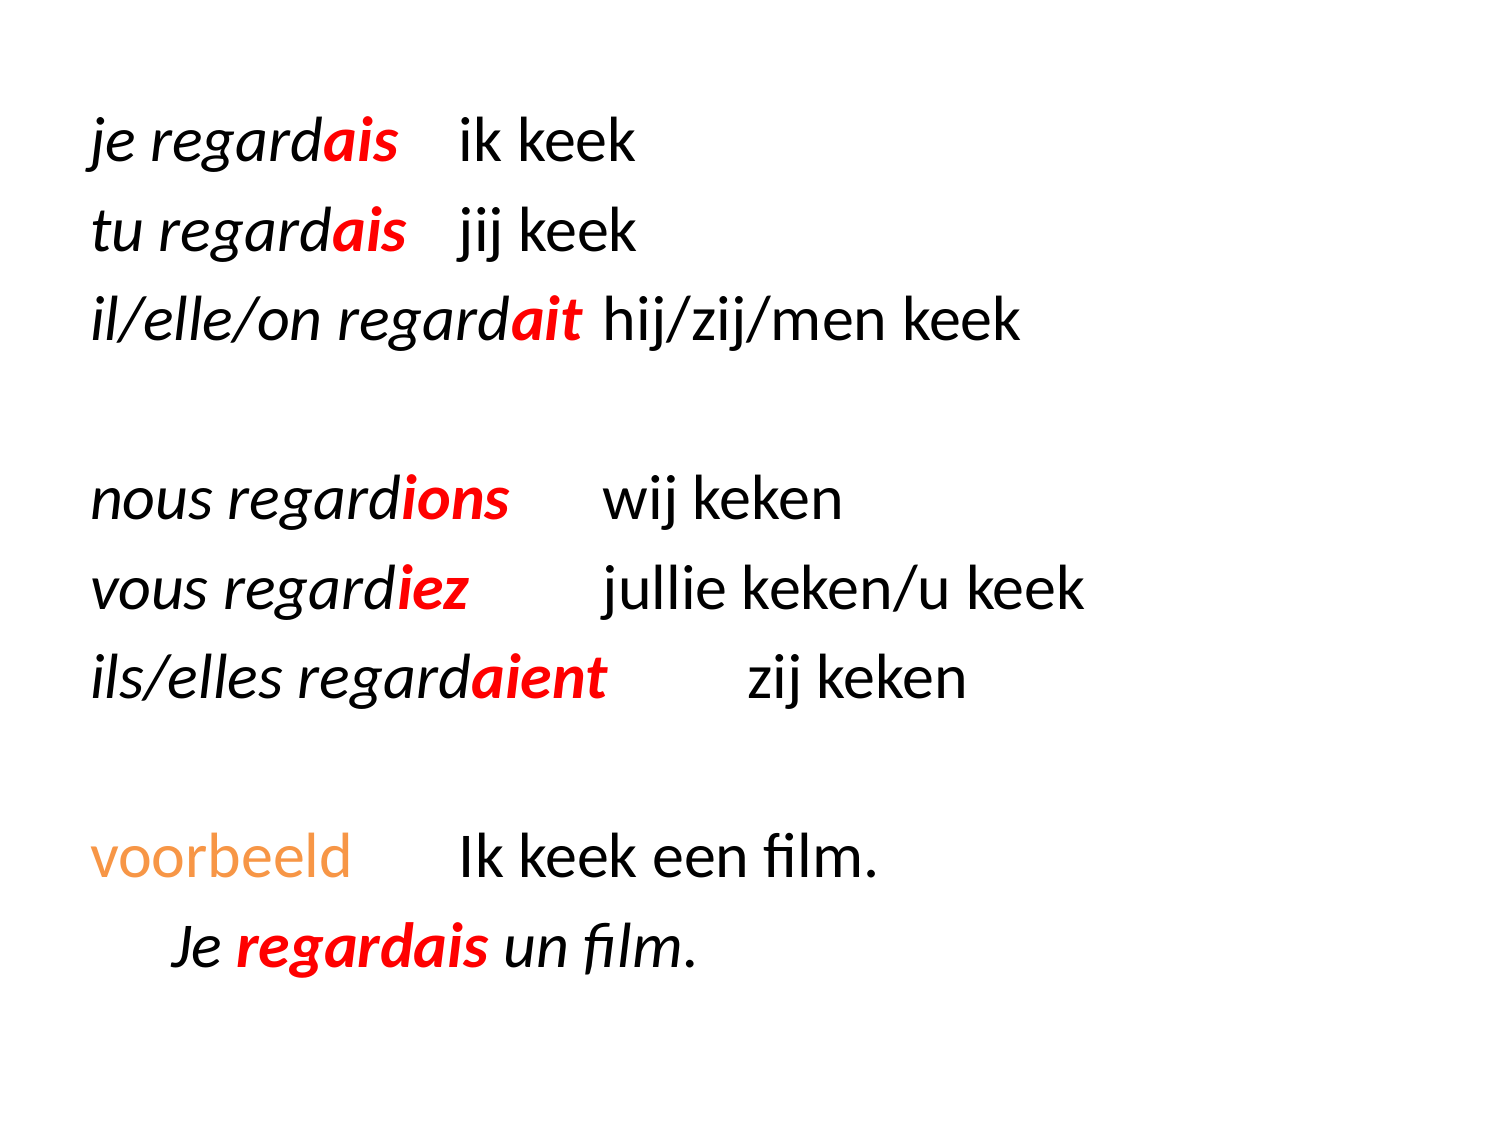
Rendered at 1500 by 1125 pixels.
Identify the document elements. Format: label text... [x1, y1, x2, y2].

list je regardais ik keek tu regardais jij keek il/elle/on regardait hij/zij/men keek nous regardions wij keken vous regardiez jullie keken/u keek ils/elles regardaient zij keken voorbeeld Ik keek een film. Je regardais un film. [75, 90, 1425, 1005]
